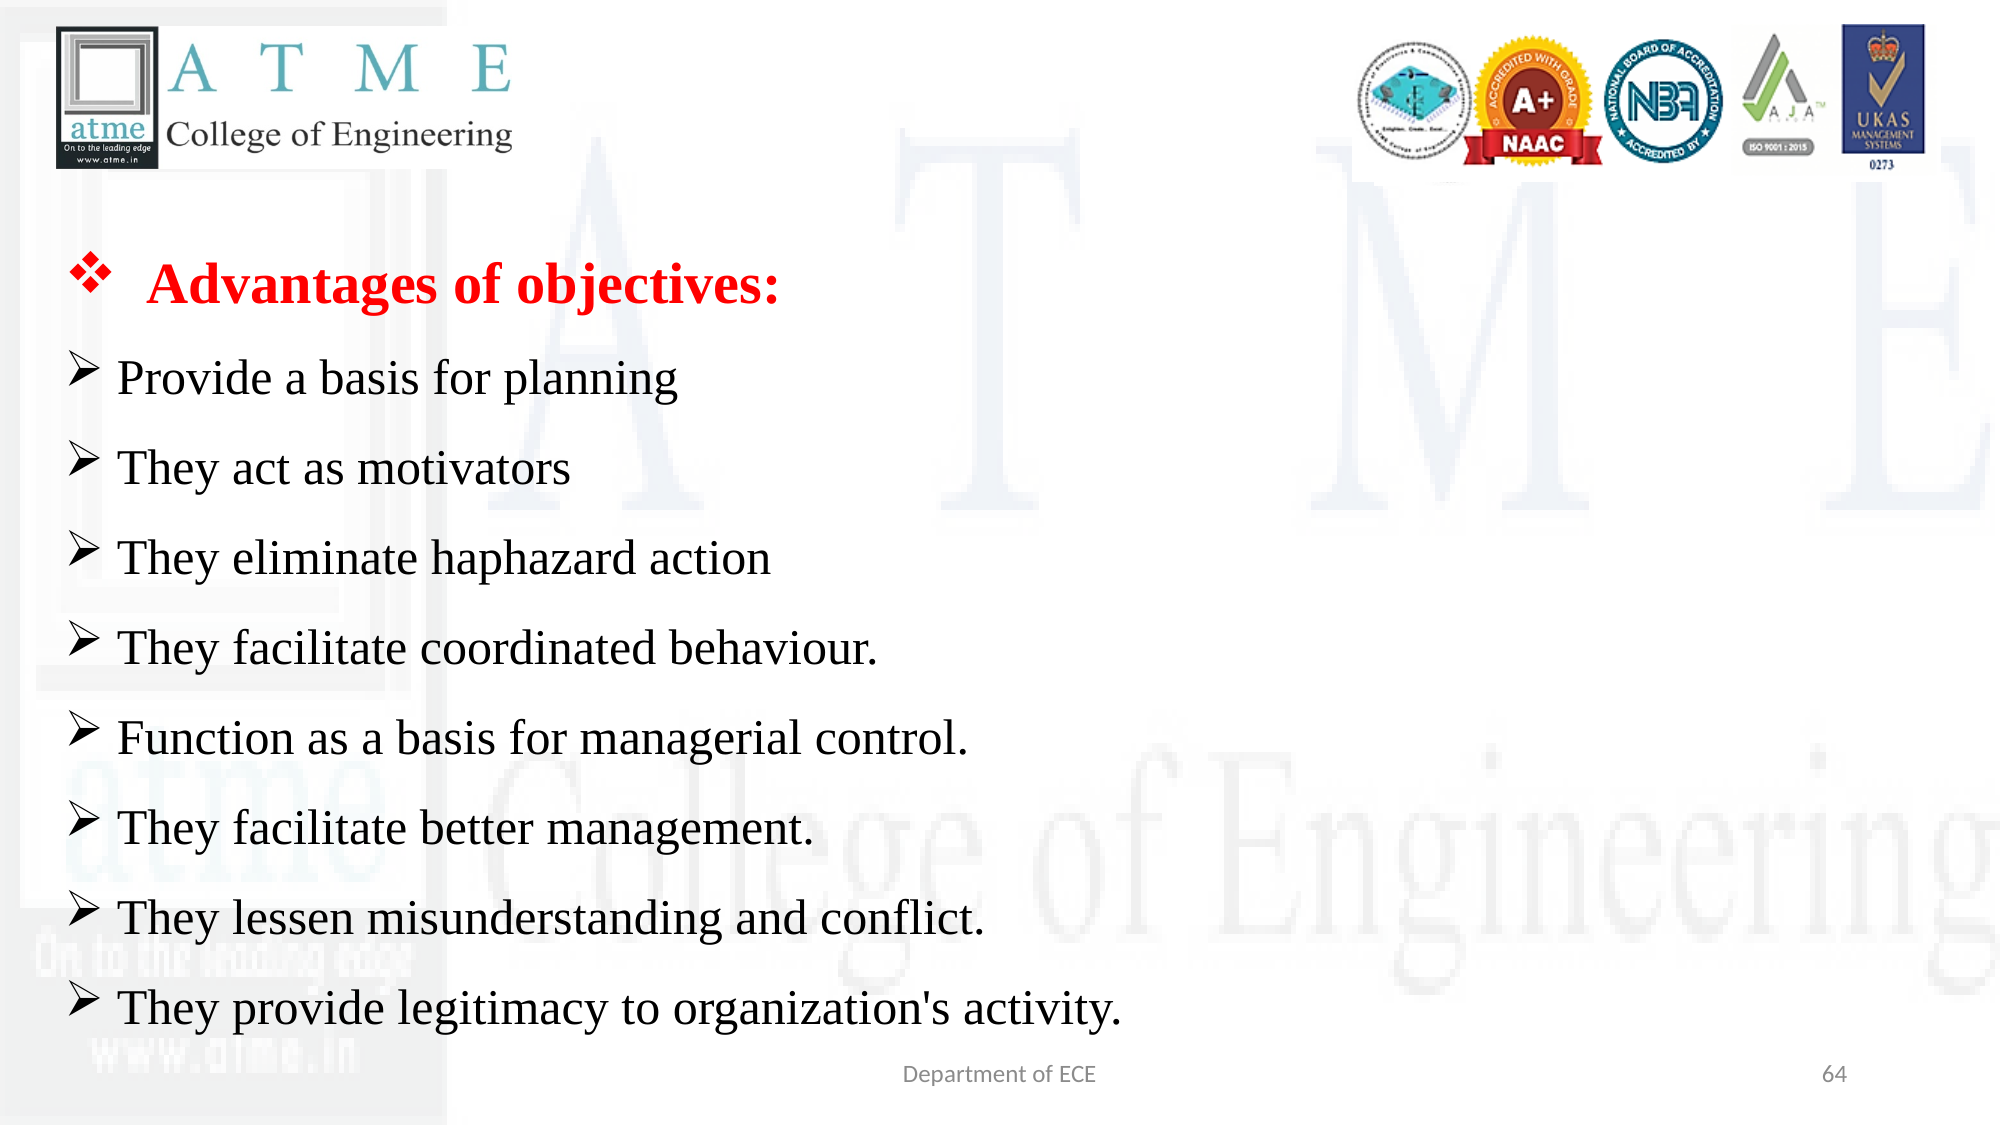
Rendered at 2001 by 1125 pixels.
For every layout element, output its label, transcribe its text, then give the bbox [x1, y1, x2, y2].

picture [56, 26, 512, 169]
picture [1352, 24, 1941, 186]
footer Department of ECE [662, 1043, 1338, 1103]
slide_number 64 [1412, 1042, 1863, 1103]
text_box Advantages of objectives: Provide a basis for planning They act as motivators They eliminate haphazard action They facilitate coordinated behaviour. Function as a basis for managerial control. They facilitate better management. They lessen misunderstanding and conflict. They provide legitimacy to organization's activity. [49, 202, 1801, 1043]
